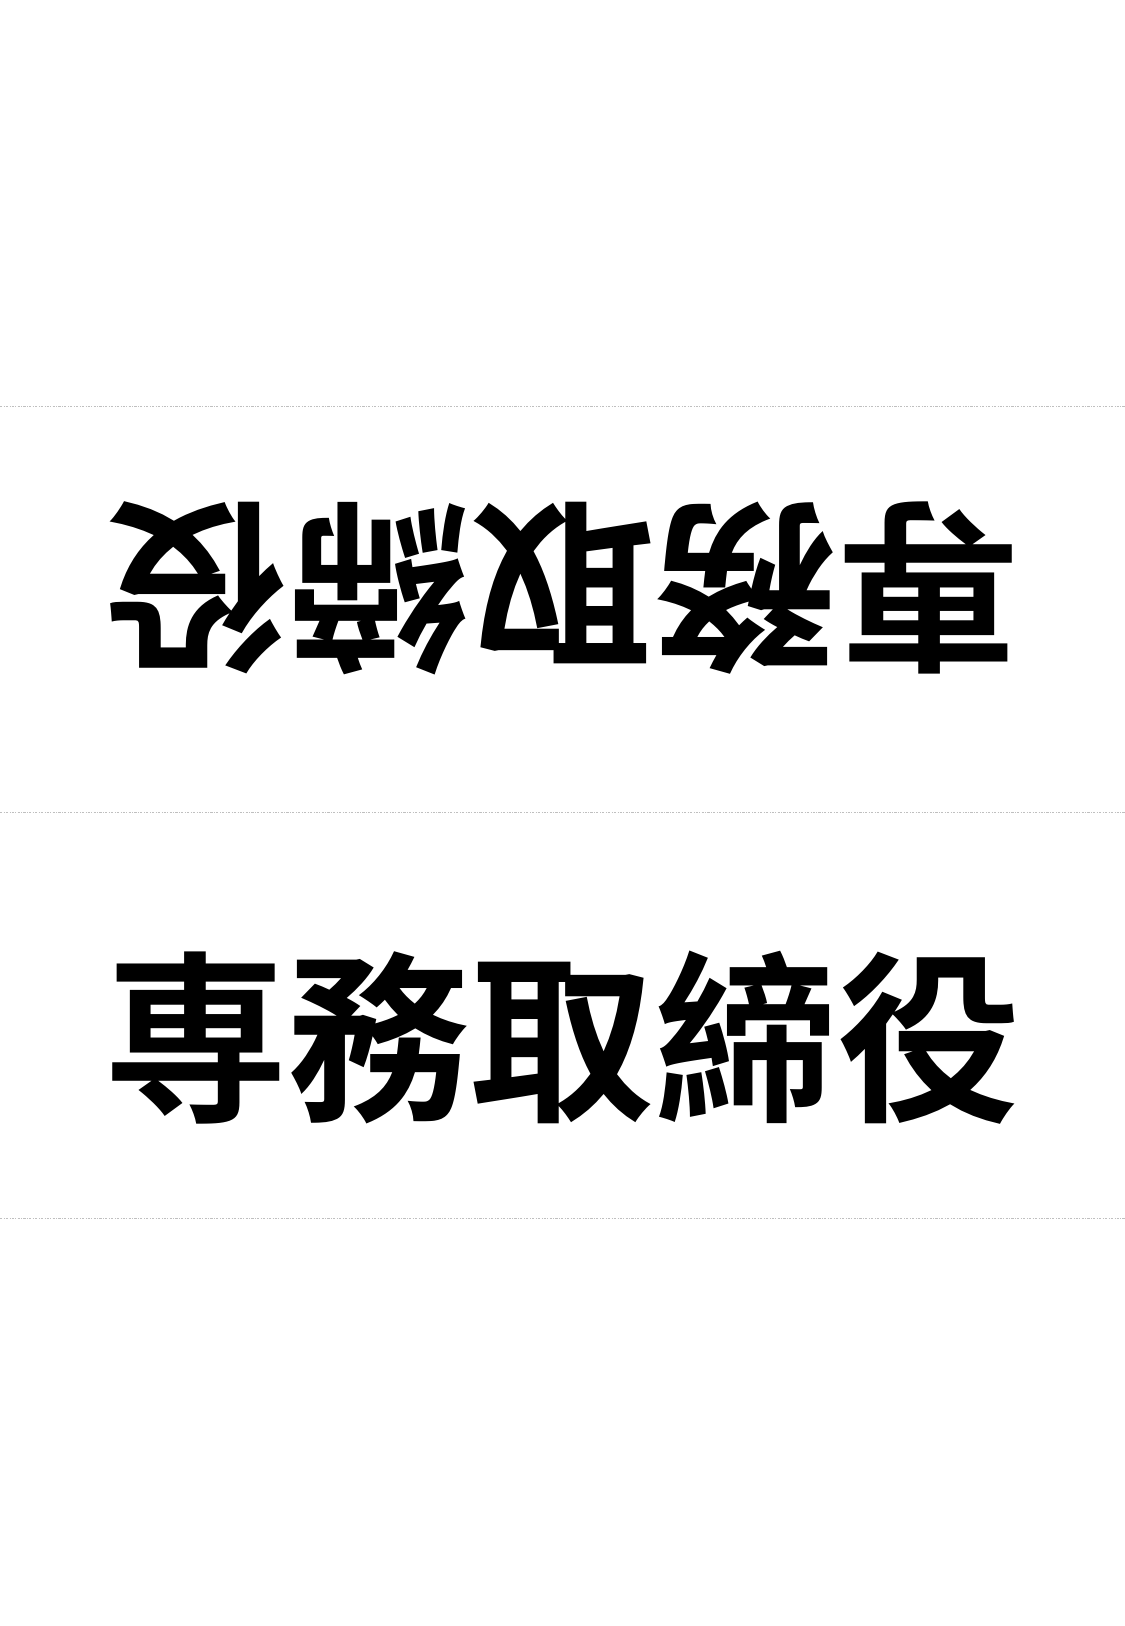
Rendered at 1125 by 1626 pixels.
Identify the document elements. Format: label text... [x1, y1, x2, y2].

text_box 専務取締役 [89, 474, 1036, 710]
text_box 専務取締役 [89, 917, 1036, 1152]
